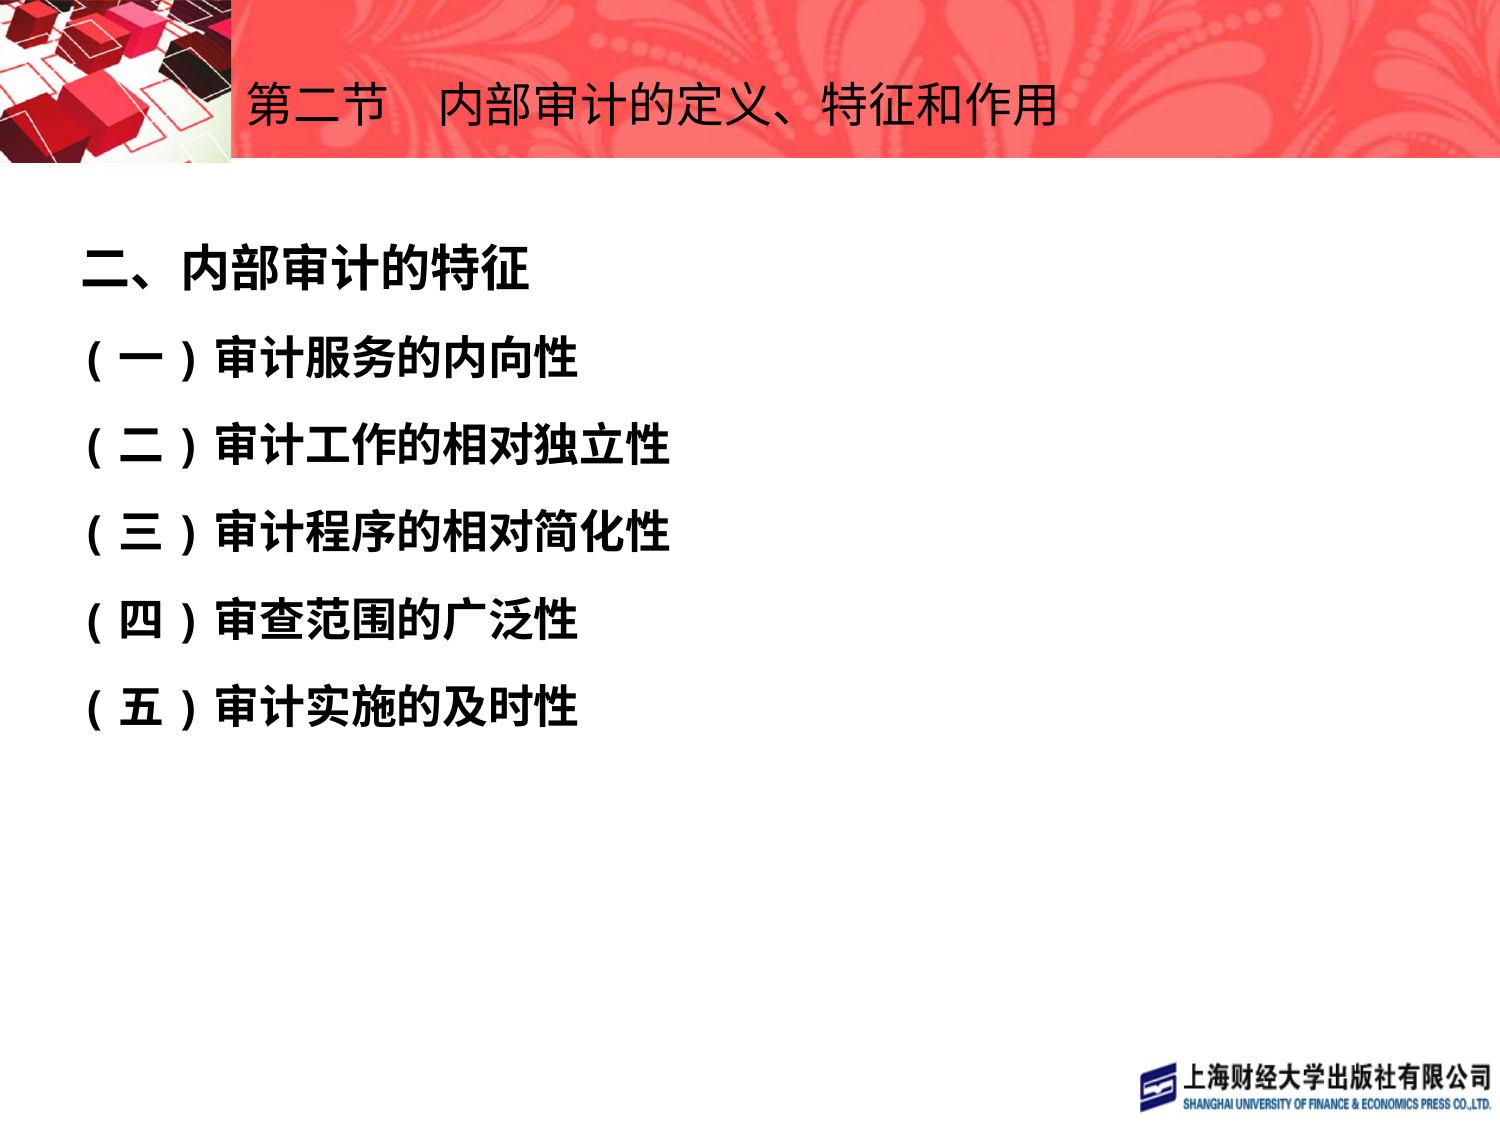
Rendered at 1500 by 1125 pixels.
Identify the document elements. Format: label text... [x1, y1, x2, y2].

picture [1139, 1058, 1495, 1118]
list 二、内部审计的特征 (一)审计服务的内向性 (二)审计工作的相对独立性 (三)审计程序的相对简化性 (四)审查范围的广泛性 (五)审计实施的及时性 [64, 208, 1425, 1047]
title 第二节 内部审计的定义、特征和作用 [230, 45, 1461, 161]
